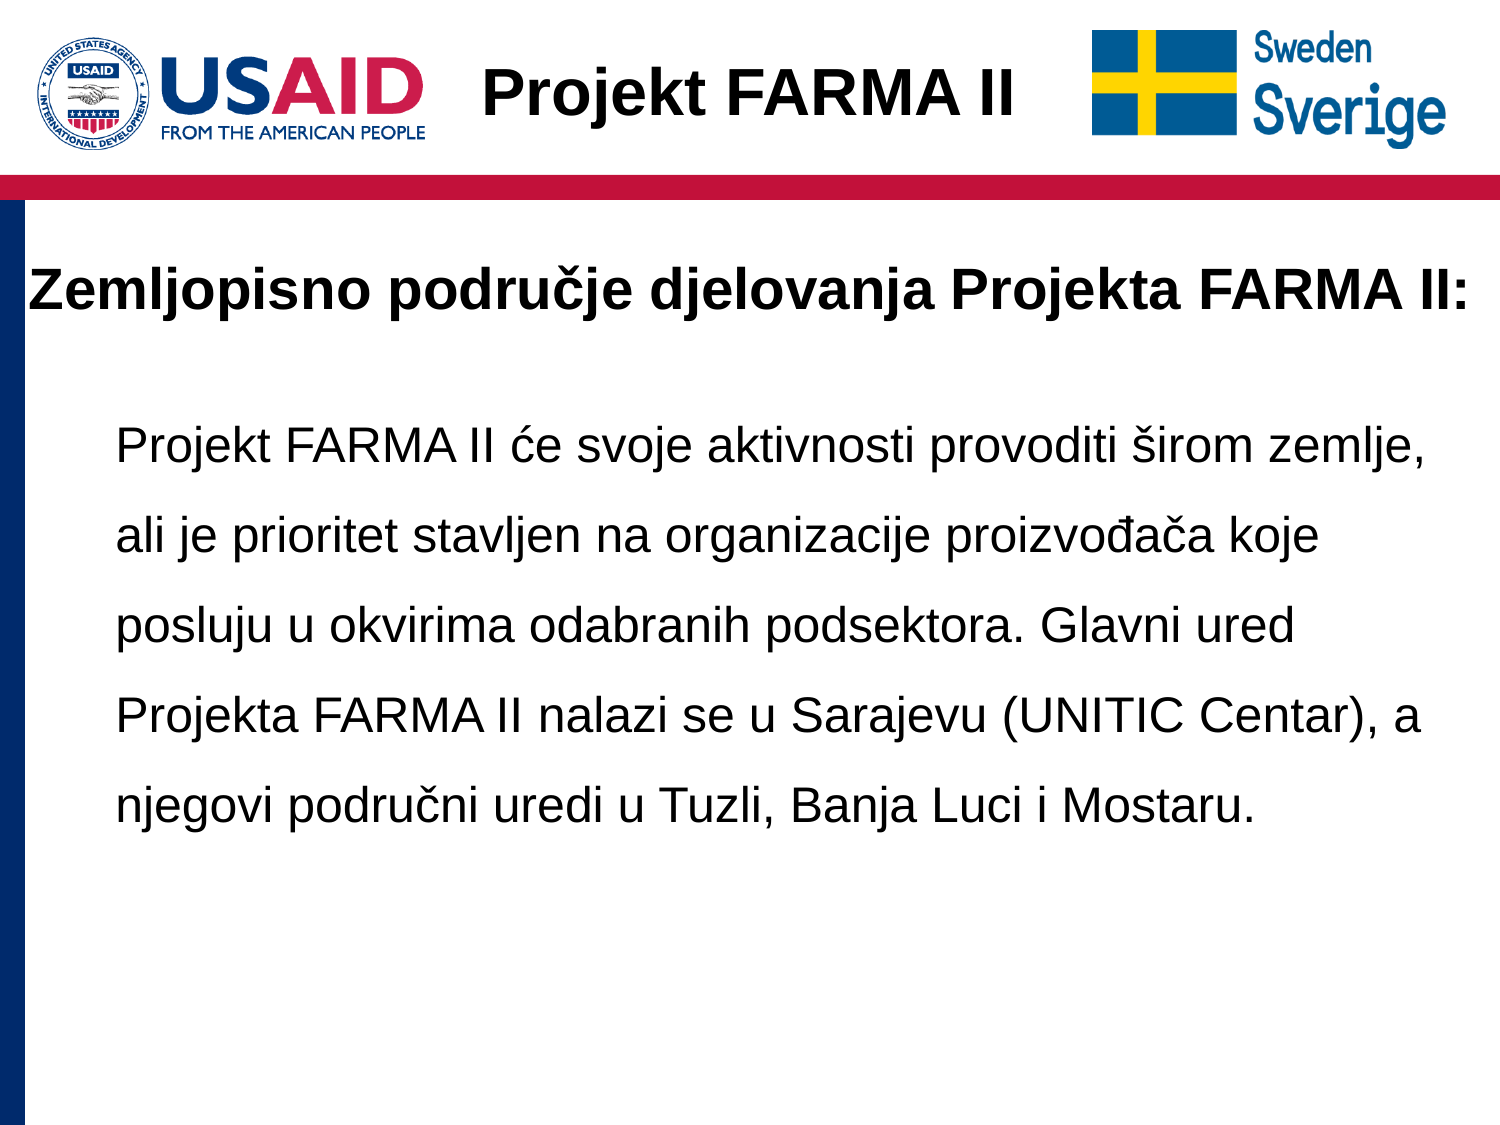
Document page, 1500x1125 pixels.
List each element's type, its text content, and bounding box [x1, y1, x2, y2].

picture [1092, 30, 1446, 150]
list Projekt FARMA II će svoje aktivnosti provoditi širom zemlje, ali je prioritet stavljen na organizacije proizvođača koje posluju u okvirima odabranih podsektora. Glavni ured Projekta FARMA II nalazi se u Sarajevu (UNITIC Centar), a njegovi područni uredi u Tuzli, Banja Luci i Mostaru. [100, 374, 1446, 978]
text_box Projekt FARMA II [466, 41, 1069, 136]
picture [37, 37, 435, 150]
title Zemljopisno područje djelovanja Projekta FARMA II: [0, 243, 1500, 374]
